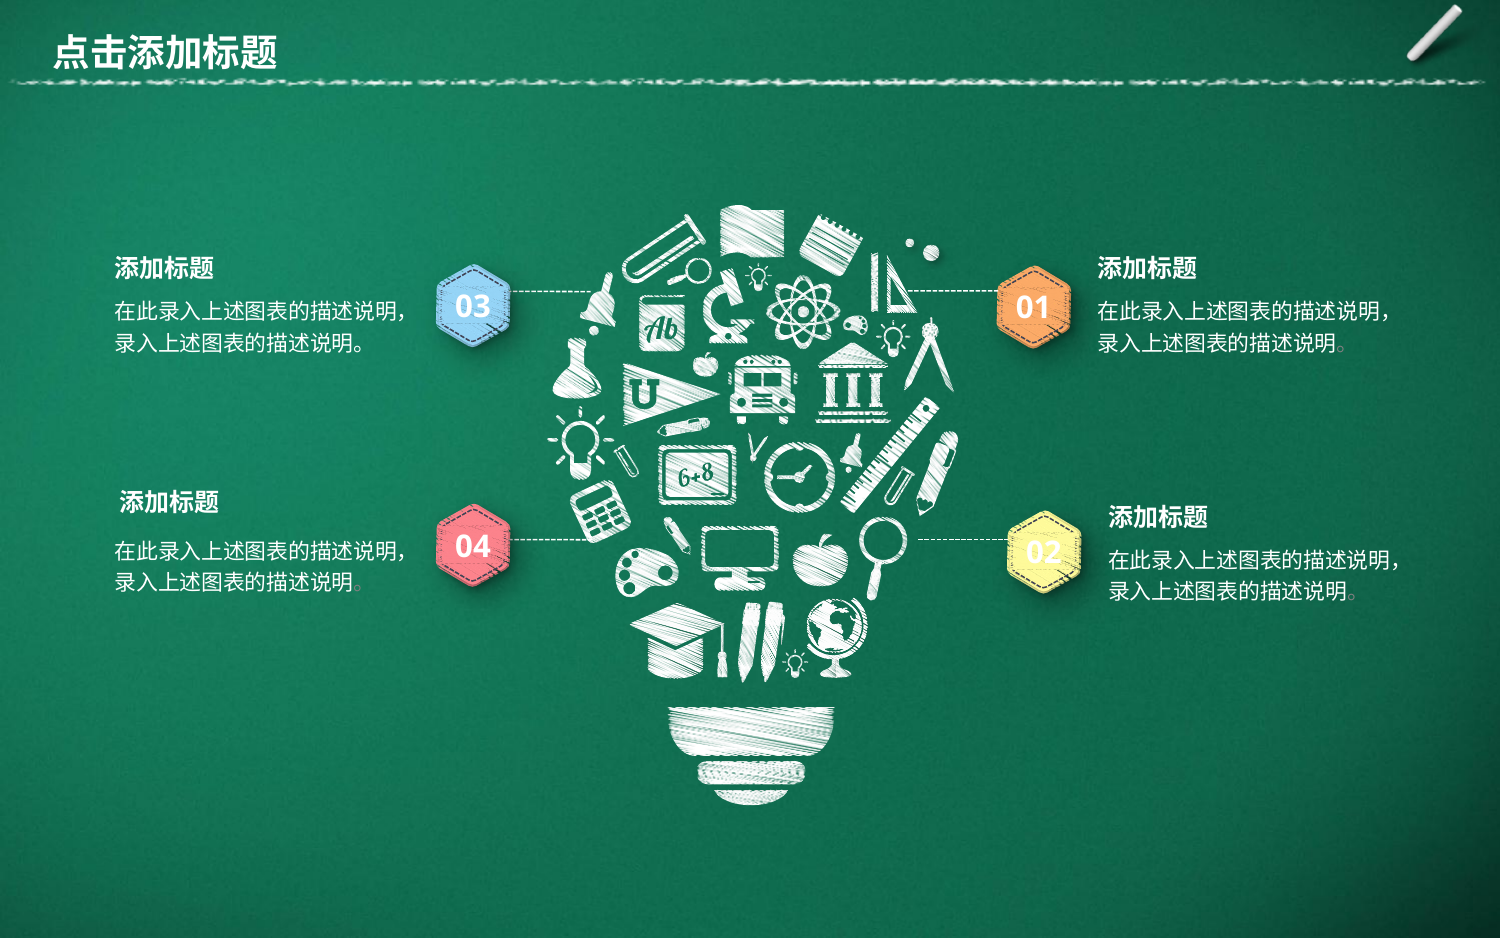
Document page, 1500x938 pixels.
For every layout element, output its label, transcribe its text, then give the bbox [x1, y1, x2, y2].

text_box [1002, 514, 1086, 590]
text_box [817, 411, 889, 415]
text_box [700, 525, 780, 591]
text_box [782, 298, 796, 303]
text_box 添加标题 [108, 481, 299, 523]
text_box [740, 675, 747, 683]
text_box [685, 257, 712, 284]
text_box [569, 479, 631, 543]
text_box [741, 608, 761, 627]
text_box [555, 455, 566, 465]
text_box [842, 315, 868, 335]
text_box 在此录入上述图表的描述说明，录入上述图表的描述说明。 [103, 287, 437, 362]
text_box [786, 295, 803, 311]
text_box [719, 205, 785, 258]
text_box [552, 337, 602, 399]
text_box [822, 372, 838, 377]
text_box [747, 431, 754, 456]
text_box [859, 516, 908, 565]
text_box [992, 269, 1076, 345]
text_box [663, 516, 691, 555]
text_box [696, 760, 806, 785]
text_box [839, 396, 941, 514]
text_box [817, 341, 889, 365]
text_box [729, 367, 796, 414]
text_box [734, 354, 791, 366]
text_box [711, 787, 791, 808]
text_box [814, 418, 892, 423]
text_box [613, 444, 626, 453]
text_box 添加标题 [1086, 247, 1278, 287]
text_box [622, 362, 721, 427]
text_box [656, 417, 711, 437]
text_box [827, 301, 841, 322]
text_box [868, 403, 883, 407]
text_box [578, 405, 583, 418]
text_box [692, 356, 719, 377]
text_box [666, 274, 684, 285]
text_box [737, 625, 758, 677]
text_box [790, 290, 795, 298]
text_box [657, 444, 737, 505]
text_box [763, 441, 836, 513]
text_box [822, 403, 838, 407]
text_box [782, 320, 797, 326]
text_box 在此录入上述图表的描述说明，录入上述图表的描述说明。 [103, 526, 437, 601]
text_box [736, 416, 746, 425]
text_box [870, 377, 880, 406]
text_box [825, 377, 835, 406]
text_box [561, 420, 600, 481]
text_box [817, 365, 889, 369]
text_box [702, 267, 755, 344]
text_box [915, 430, 959, 517]
text_box [804, 312, 820, 328]
text_box [781, 648, 799, 679]
text_box [880, 319, 906, 358]
text_box 添加标题 [1096, 495, 1288, 535]
text_box [596, 415, 605, 425]
text_box [811, 298, 824, 303]
text_box [683, 213, 707, 245]
picture [0, 0, 1500, 938]
text_box [903, 335, 933, 392]
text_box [804, 597, 868, 679]
text_box [704, 351, 711, 361]
text_box [779, 416, 789, 425]
text_box [930, 335, 955, 393]
text_box [555, 415, 566, 425]
text_box [631, 235, 695, 276]
text_box [847, 377, 858, 406]
text_box [886, 253, 918, 314]
text_box [774, 312, 803, 340]
text_box [790, 325, 795, 333]
text_box [764, 608, 784, 626]
text_box 在此录入上述图表的描述说明，录入上述图表的描述说明。 [1086, 287, 1420, 362]
text_box [845, 403, 861, 407]
text_box [799, 213, 864, 277]
text_box [638, 294, 685, 352]
text_box [767, 601, 783, 609]
text_box [749, 455, 757, 462]
text_box [811, 325, 817, 333]
text_box [884, 469, 913, 506]
text_box [793, 274, 814, 288]
text_box [866, 568, 882, 601]
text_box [792, 533, 849, 587]
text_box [627, 602, 729, 680]
text_box [745, 602, 761, 610]
text_box [727, 372, 732, 385]
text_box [904, 238, 940, 262]
text_box [889, 473, 910, 502]
text_box [929, 316, 933, 327]
text_box [792, 336, 814, 350]
text_box [873, 560, 882, 570]
text_box [617, 451, 636, 475]
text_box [431, 268, 515, 344]
text_box [752, 435, 769, 457]
text_box [763, 675, 769, 683]
text_box [845, 372, 861, 377]
text_box 点击添加标题 [37, 21, 293, 53]
text_box [900, 466, 915, 476]
text_box [839, 432, 863, 468]
text_box [779, 612, 786, 646]
text_box [870, 252, 879, 312]
text_box [744, 262, 768, 292]
text_box [579, 272, 616, 327]
text_box [776, 464, 813, 483]
text_box [765, 301, 779, 322]
text_box [774, 283, 832, 340]
text_box [589, 325, 599, 336]
text_box 添加标题 [103, 247, 295, 287]
text_box [845, 466, 852, 473]
text_box [682, 273, 689, 279]
text_box [760, 624, 781, 677]
text_box 在此录入上述图表的描述说明，录入上述图表的描述说明。 [1096, 535, 1430, 610]
text_box [615, 547, 679, 598]
text_box [793, 372, 798, 385]
text_box [596, 455, 605, 465]
text_box [803, 283, 832, 311]
text_box [810, 320, 825, 326]
text_box [665, 704, 837, 758]
text_box [546, 438, 559, 442]
text_box [615, 447, 639, 478]
text_box [621, 219, 700, 284]
text_box [811, 290, 817, 298]
text_box [868, 372, 883, 377]
text_box [921, 322, 939, 338]
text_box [431, 507, 515, 583]
text_box [797, 306, 810, 318]
text_box [602, 438, 615, 442]
